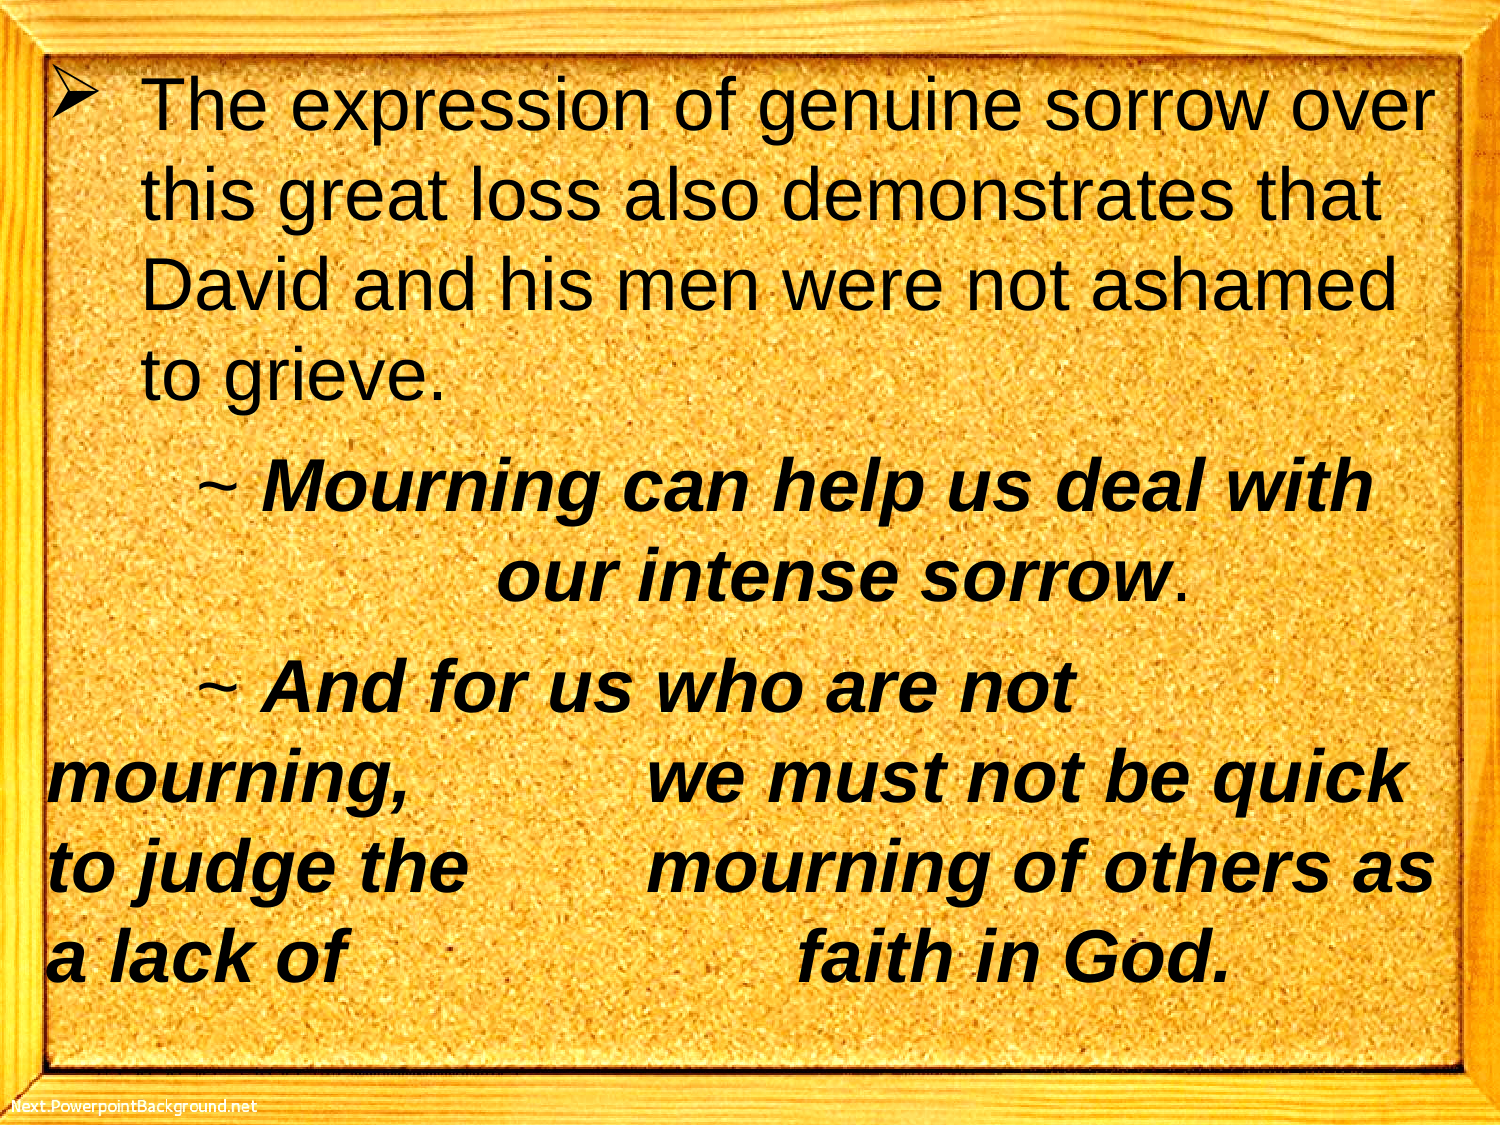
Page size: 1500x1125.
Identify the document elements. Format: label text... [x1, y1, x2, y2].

picture [0, 0, 1500, 1125]
subtitle The expression of genuine sorrow over this great loss also demonstrates that David and his men were not ashamed to grieve. ~ Mourning can help us deal with our intense sorrow. ~ And for us who are not mourning, we must not be quick to judge the mourning of others as a lack of faith in God. [31, 48, 1467, 1081]
